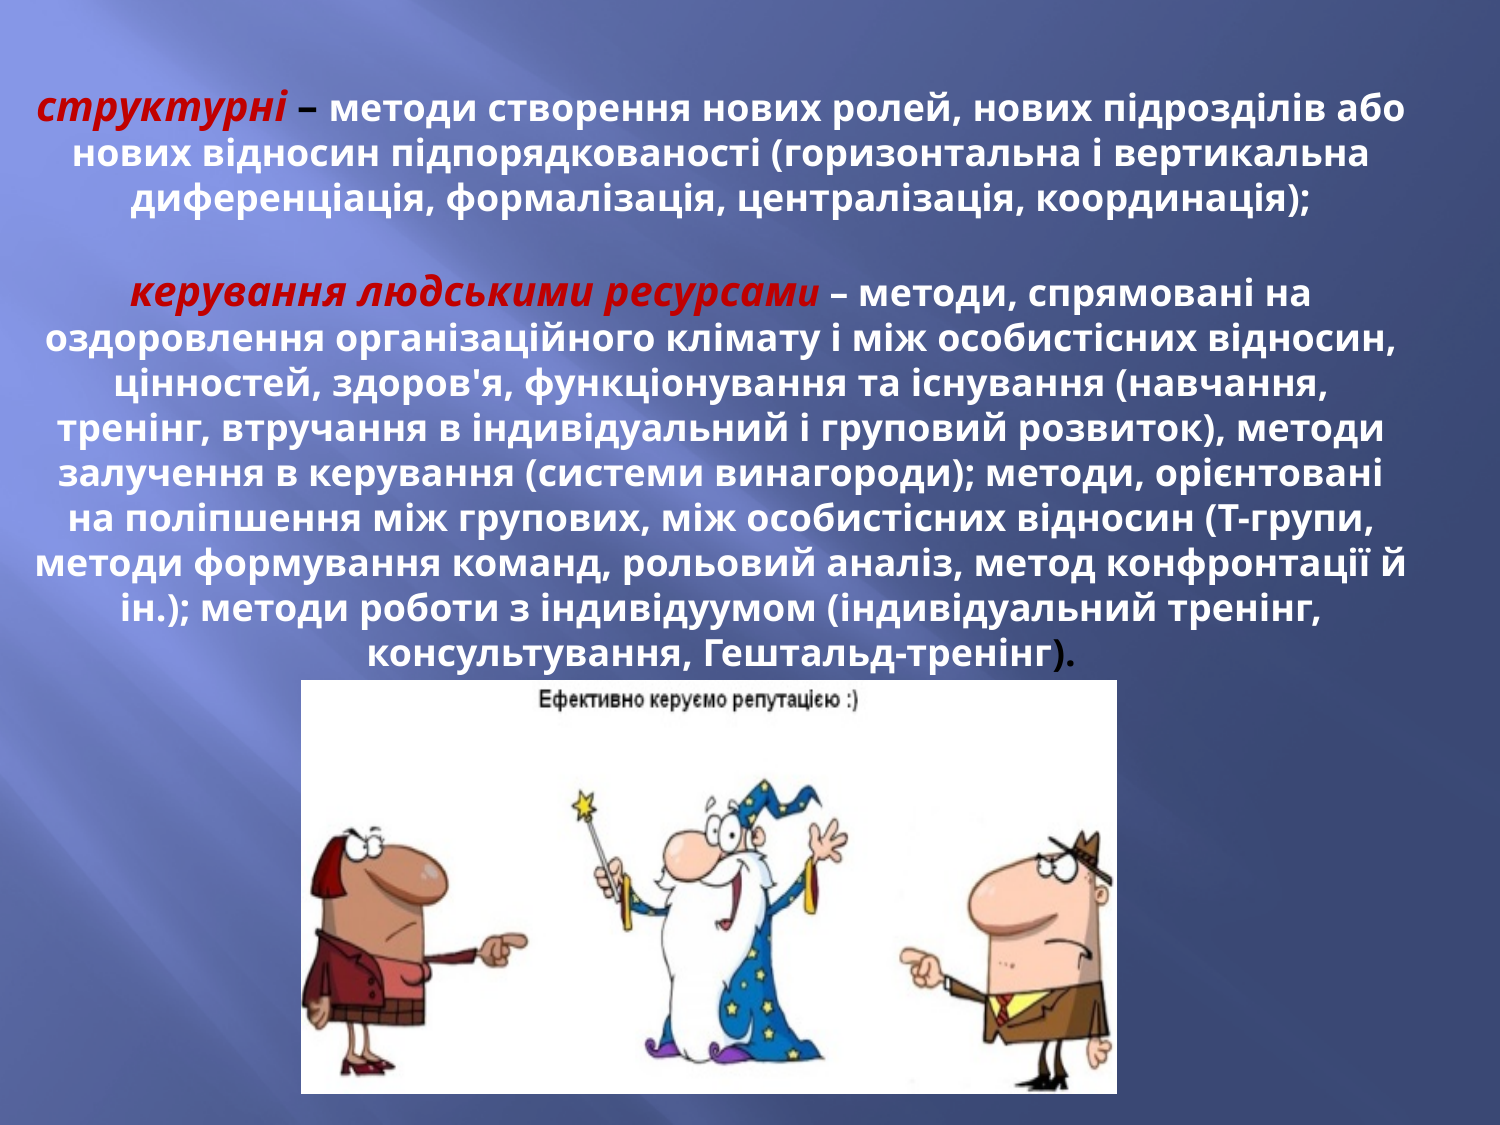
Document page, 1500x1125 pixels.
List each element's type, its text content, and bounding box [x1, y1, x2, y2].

title структурні – методи створення нових ролей, нових підрозділів або нових відносин підпорядкованості (горизонтальна і вертикальна диференціація, формалізація, централізація, координація); керування людськими ресурсами – методи, спрямовані на оздоровлення організаційного клімату і між особистісних відносин, цінностей, здоров'я, функціонування та існування (навчання, тренінг, втручання в індивідуальний і груповий розвиток), методи залучення в керування (системи винагороди); методи, орієнтовані на поліпшення між групових, між особистісних відносин (Т-групи, методи формування команд, рольовий аналіз, метод конфронтації й ін.); методи роботи з індивідуумом (індивідуальний тренінг, консультування, Гештальд-тренінг). [17, 45, 1425, 799]
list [300, 680, 1117, 1095]
